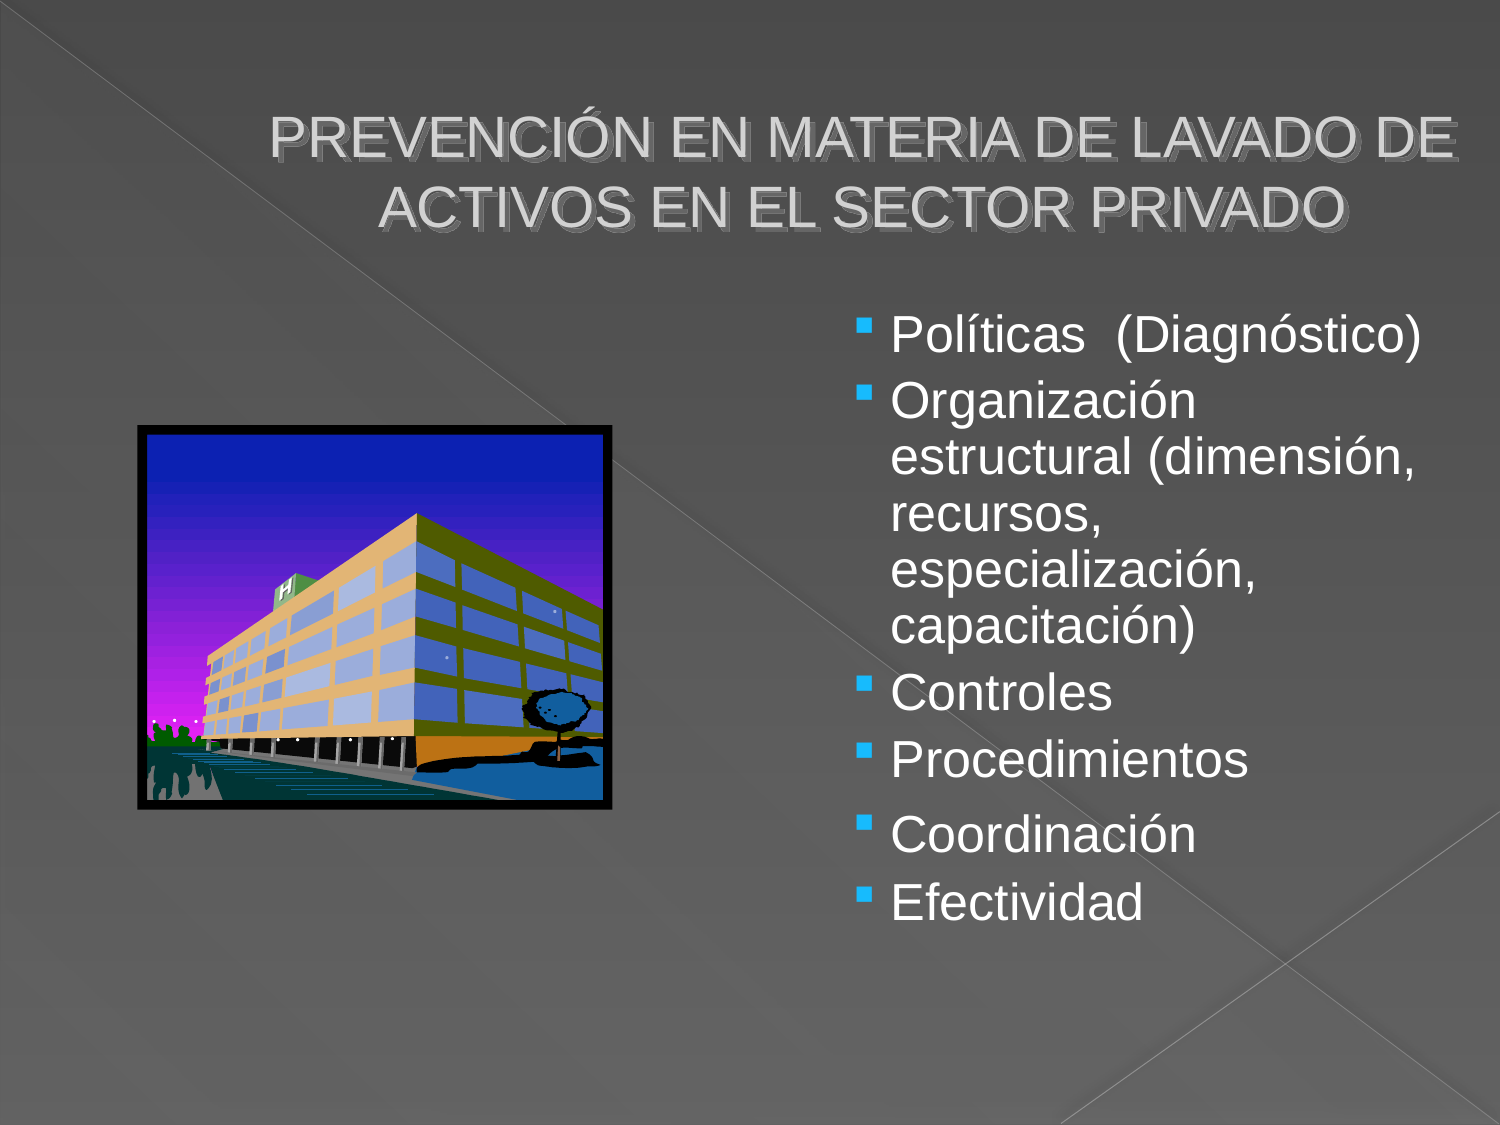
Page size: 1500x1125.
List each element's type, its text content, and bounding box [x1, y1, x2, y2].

text_box Políticas (Diagnóstico) Organización estructural (dimensión, recursos, especialización, capacitación) Controles Procedimientos Coordinación Efectividad [837, 299, 1463, 975]
text_box PREVENCIÓN EN MATERIA DE LAVADO DE ACTIVOS EN EL SECTOR PRIVADO [224, 75, 1500, 263]
picture [137, 424, 613, 810]
